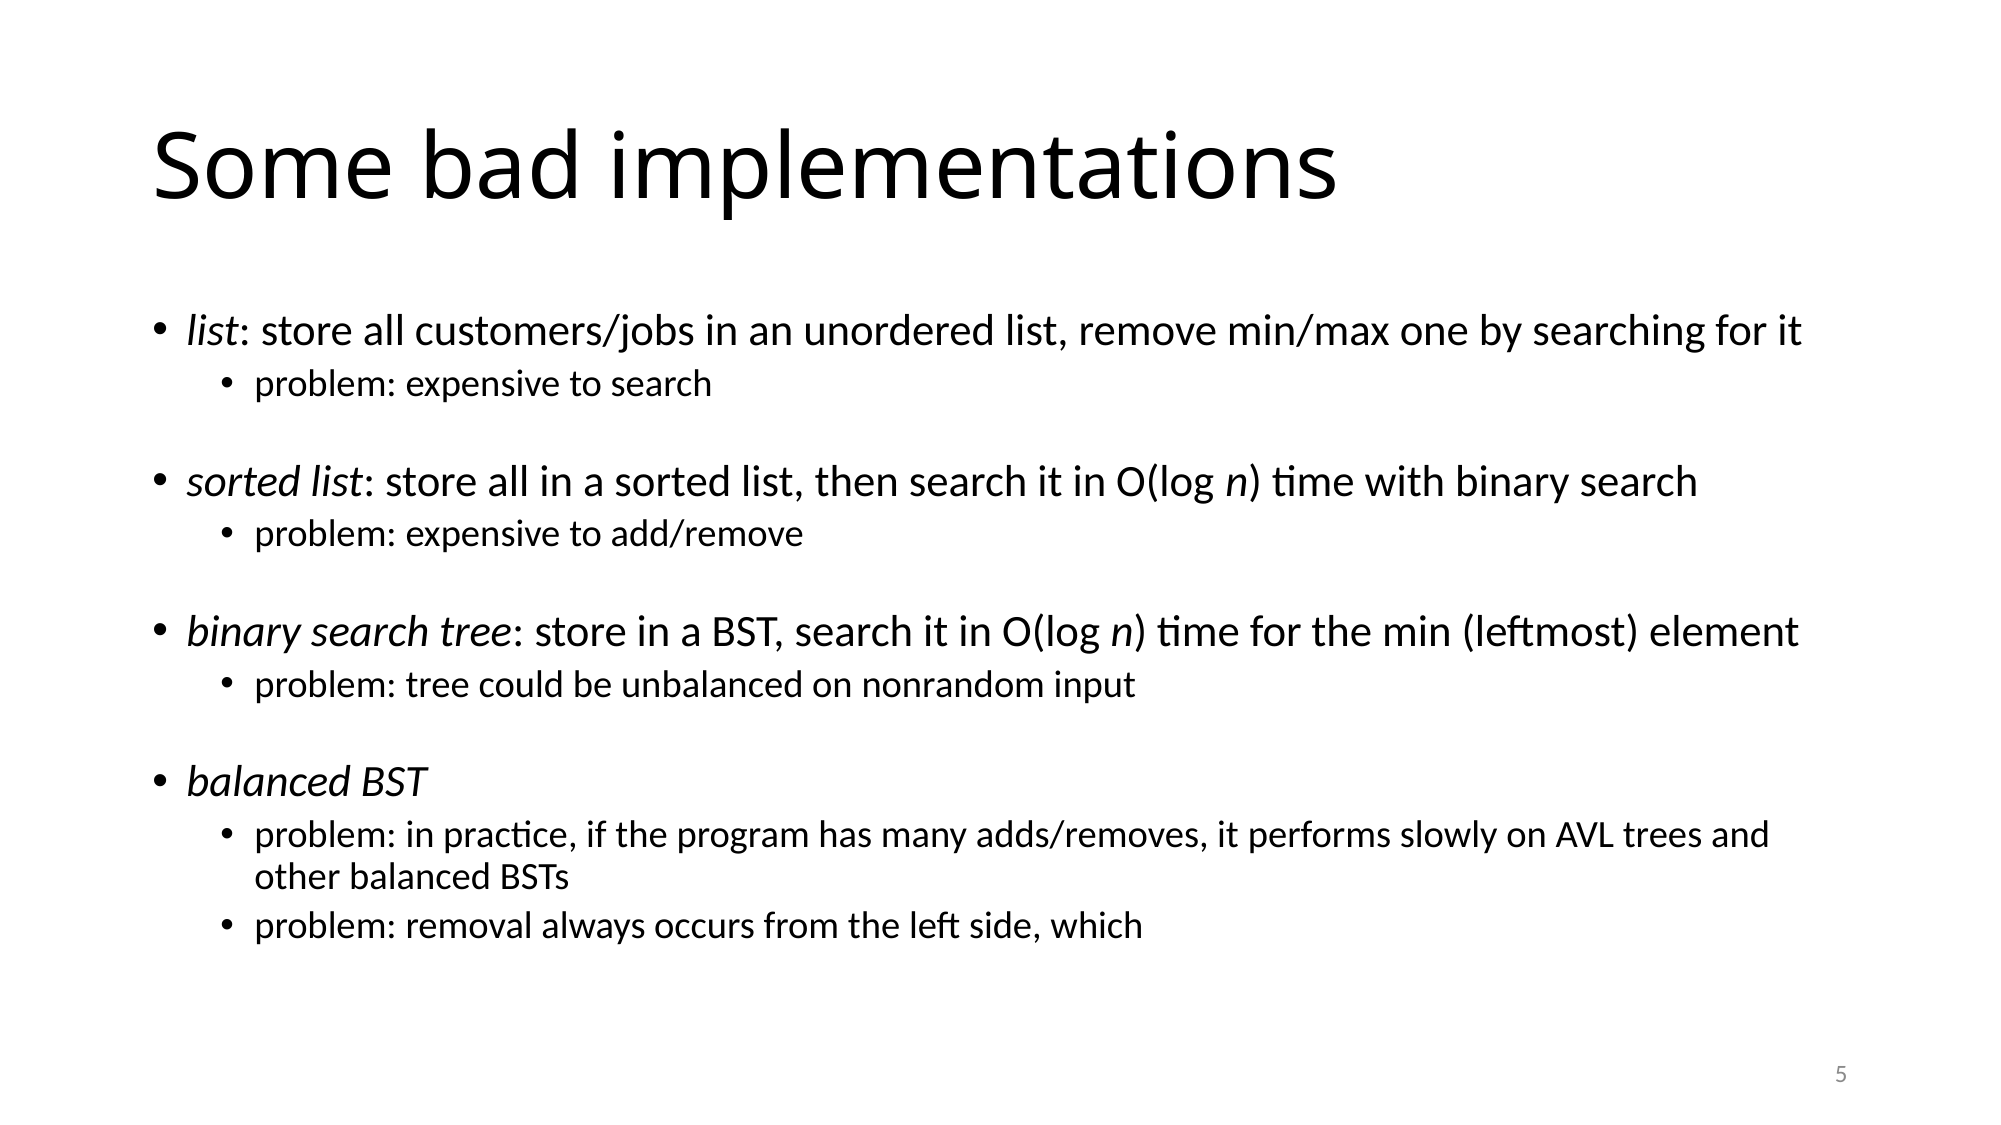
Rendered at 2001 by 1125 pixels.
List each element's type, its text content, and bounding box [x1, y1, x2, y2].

title Some bad implementations [137, 59, 1863, 278]
slide_number 5 [1412, 1042, 1863, 1103]
list list: store all customers/jobs in an unordered list, remove min/max one by searching for it problem: expensive to search sorted list: store all in a sorted list, then search it in O(log n) time with binary search problem: expensive to add/remove binary search tree: store in a BST, search it in O(log n) time for the min (leftmost) element problem: tree could be unbalanced on nonrandom input balanced BST problem: in practice, if the program has many adds/removes, it performs slowly on AVL trees and other balanced BSTs problem: removal always occurs from the left side, which [137, 299, 1863, 1014]
